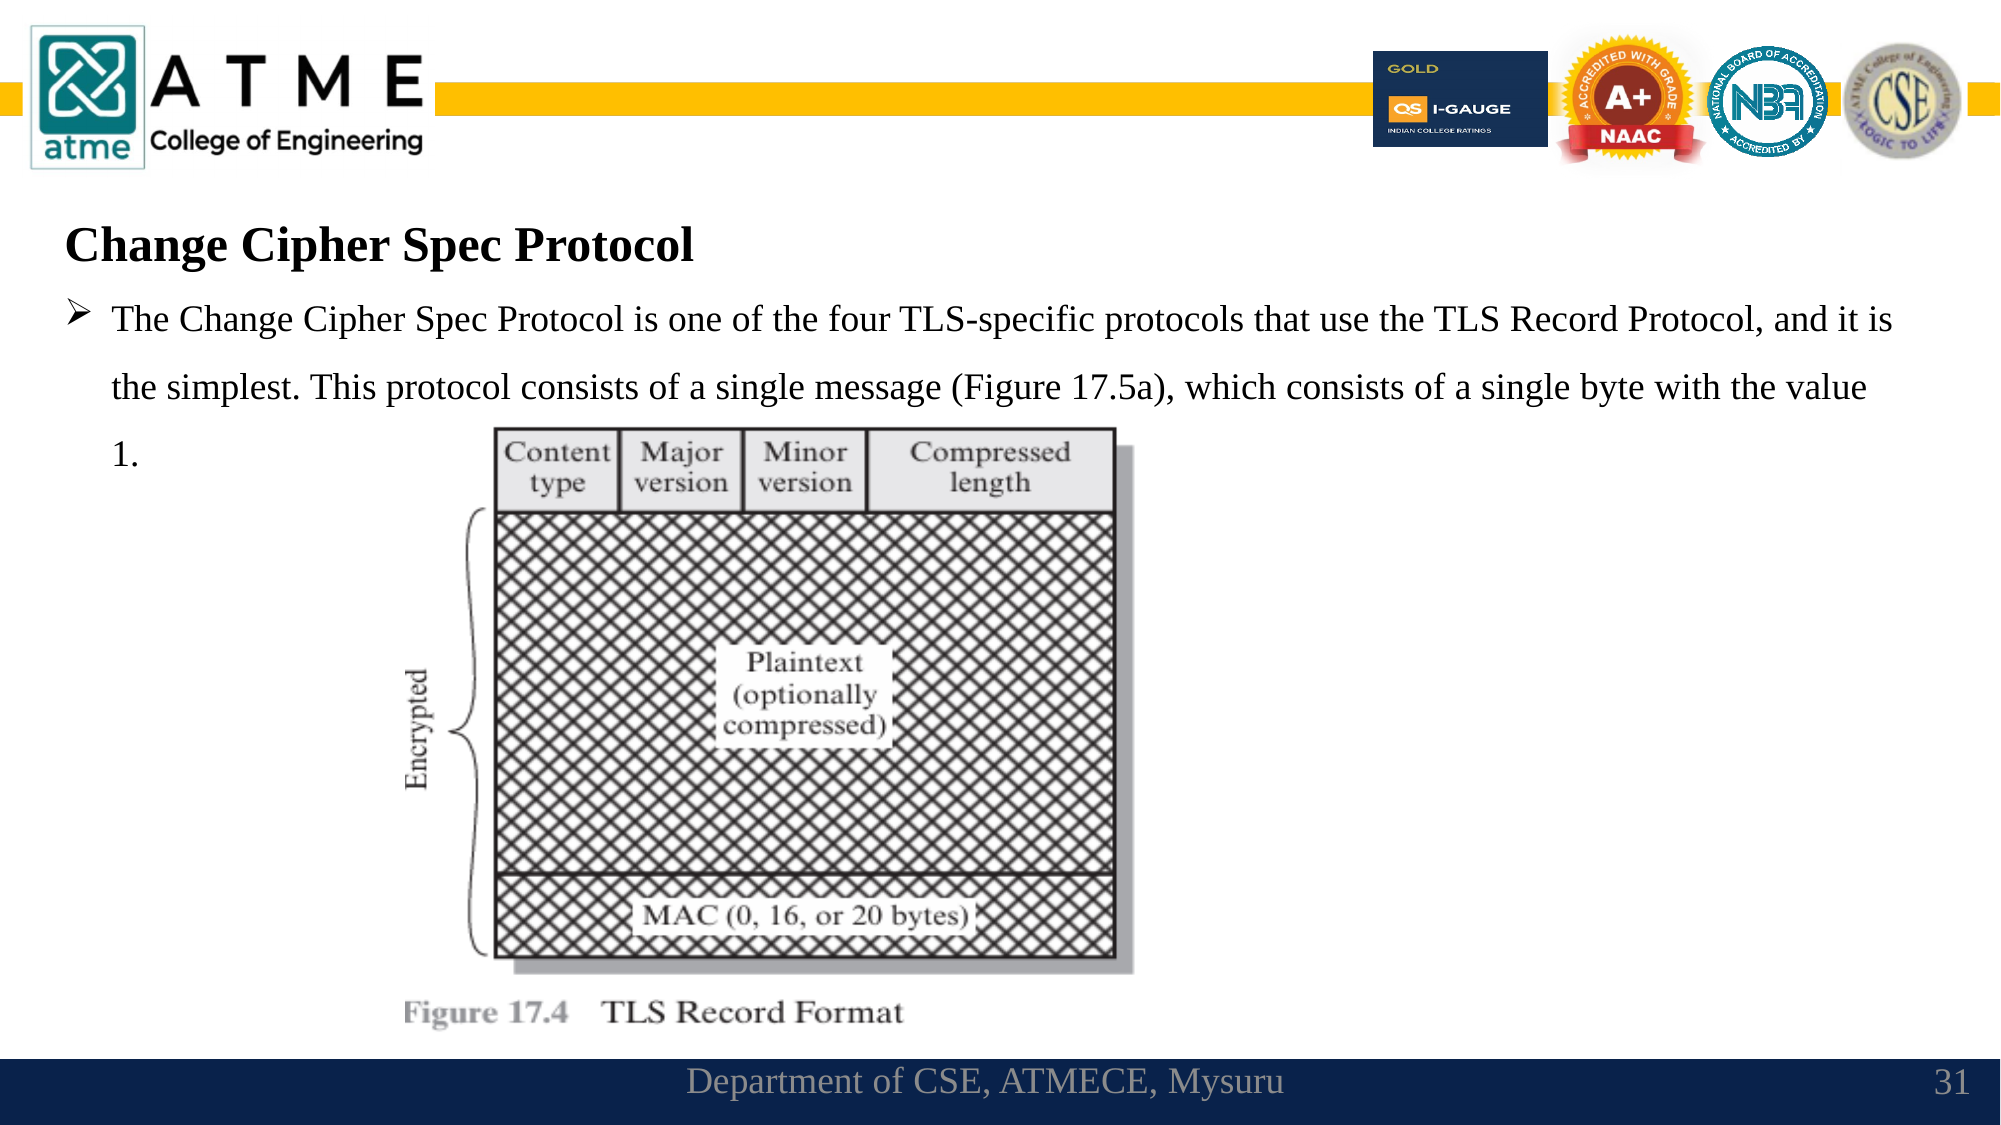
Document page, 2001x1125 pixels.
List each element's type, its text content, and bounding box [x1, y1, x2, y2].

picture [22, 15, 435, 178]
picture [1373, 20, 1828, 174]
footer Department of CSE, ATMECE, Mysuru [501, 1056, 1470, 1102]
picture [404, 408, 1242, 1057]
picture [0, 1059, 2001, 1125]
text_box Change Cipher Spec Protocol The Change Cipher Spec Protocol is one of the four TLS-specific protocols that use the TLS Record Protocol, and it is the simplest. This protocol consists of a single message (Figure 17.5a), which consists of a single byte with the value 1. [49, 174, 1922, 482]
picture [1840, 26, 1968, 176]
slide_number 31 [1511, 1057, 1972, 1103]
